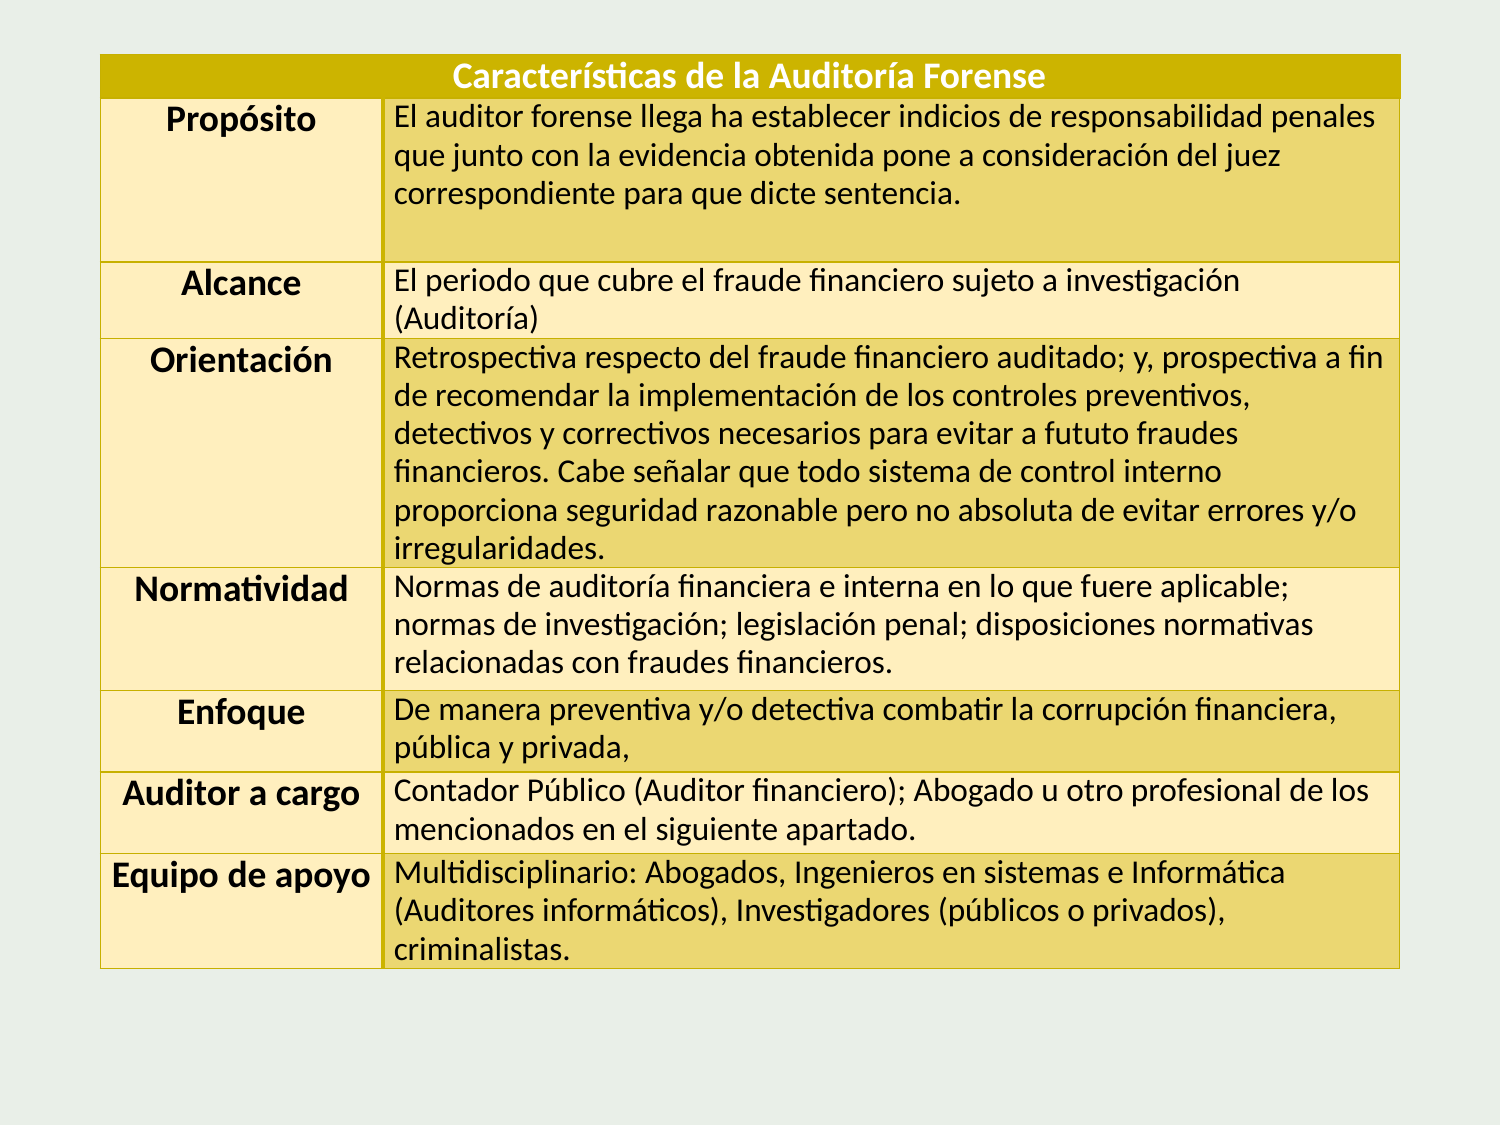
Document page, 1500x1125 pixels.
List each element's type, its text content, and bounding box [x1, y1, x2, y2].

table_header Características de la Auditoría Forense [101, 55, 1398, 97]
table_cell Retrospectiva respecto del fraude financiero auditado; y, prospectiva a fin de recomendar la implementación de los controles preventivos, detectivos y correctivos necesarios para evitar a fututo fraudes financieros. Cabe señalar que todo sistema de control interno proporciona seguridad razonable pero no absoluta de evitar errores y/o irregularidades. [385, 339, 1399, 567]
table_cell El auditor forense llega ha establecer indicios de responsabilidad penales que junto con la evidencia obtenida pone a consideración del juez correspondiente para que dicte sentencia. [385, 99, 1399, 261]
table_cell Contador Público (Auditor financiero); Abogado u otro profesional de los mencionados en el siguiente apartado. [385, 773, 1399, 853]
table_cell Normas de auditoría financiera e interna en lo que fuere aplicable; normas de investigación; legislación penal; disposiciones normativas relacionadas con fraudes financieros. [385, 568, 1399, 690]
table_cell Equipo de apoyo [101, 854, 381, 968]
table_cell De manera preventiva y/o detectiva combatir la corrupción financiera, pública y privada, [385, 691, 1399, 771]
table_cell El periodo que cubre el fraude financiero sujeto a investigación (Auditoría) [385, 263, 1399, 338]
table_cell Normatividad [101, 568, 381, 690]
table_cell Alcance [101, 263, 381, 338]
table_cell Auditor a cargo [101, 773, 381, 853]
table_cell Propósito [101, 99, 381, 261]
table_cell Multidisciplinario: Abogados, Ingenieros en sistemas e Informática (Auditores informáticos), Investigadores (públicos o privados), criminalistas. [385, 854, 1399, 968]
table_cell Orientación [101, 339, 381, 567]
table_cell Enfoque [101, 691, 381, 771]
